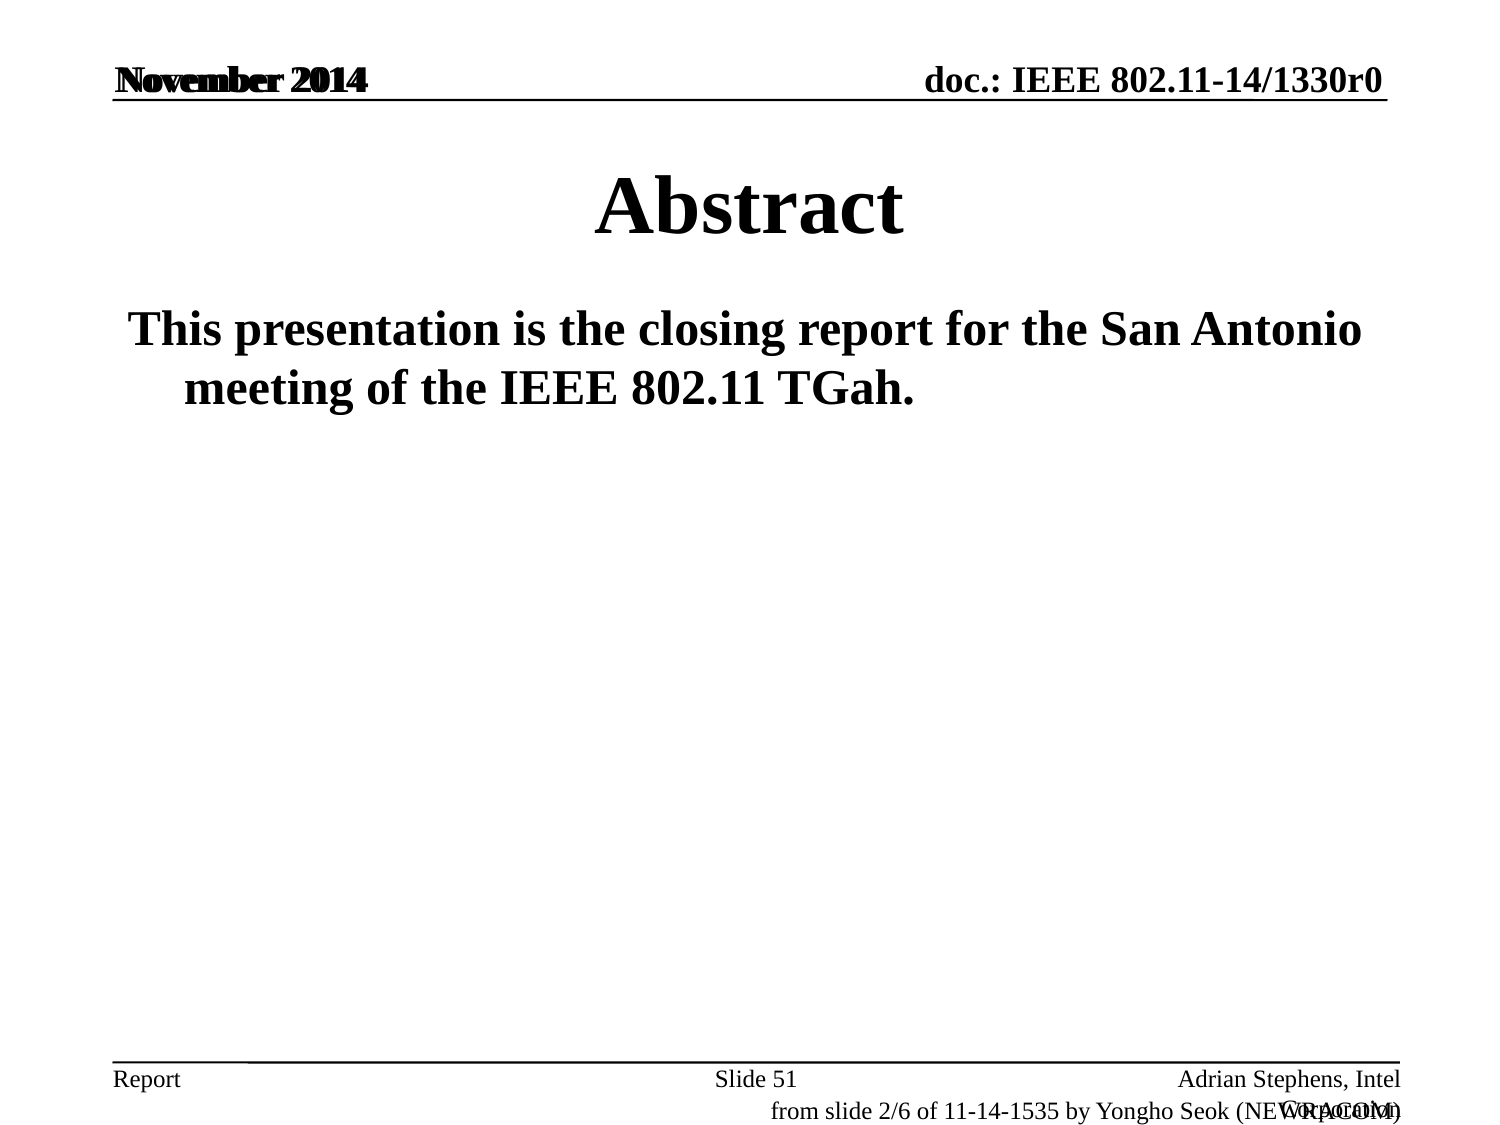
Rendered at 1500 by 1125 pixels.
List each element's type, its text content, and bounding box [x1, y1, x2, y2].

footer Adrian Stephens, Intel Corporation [1092, 1061, 1402, 1087]
text_box November 2014 [118, 54, 370, 100]
text_box from slide 2/6 of 11-14-1535 by Yongho Seok (NEWRACOM) [343, 1087, 1417, 1125]
slide_number Slide 51 [712, 1061, 800, 1087]
list This presentation is the closing report for the San Antonio meeting of the IEEE 802.11 TGah. [112, 287, 1425, 963]
title Abstract [112, 112, 1388, 287]
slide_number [114, 54, 368, 101]
